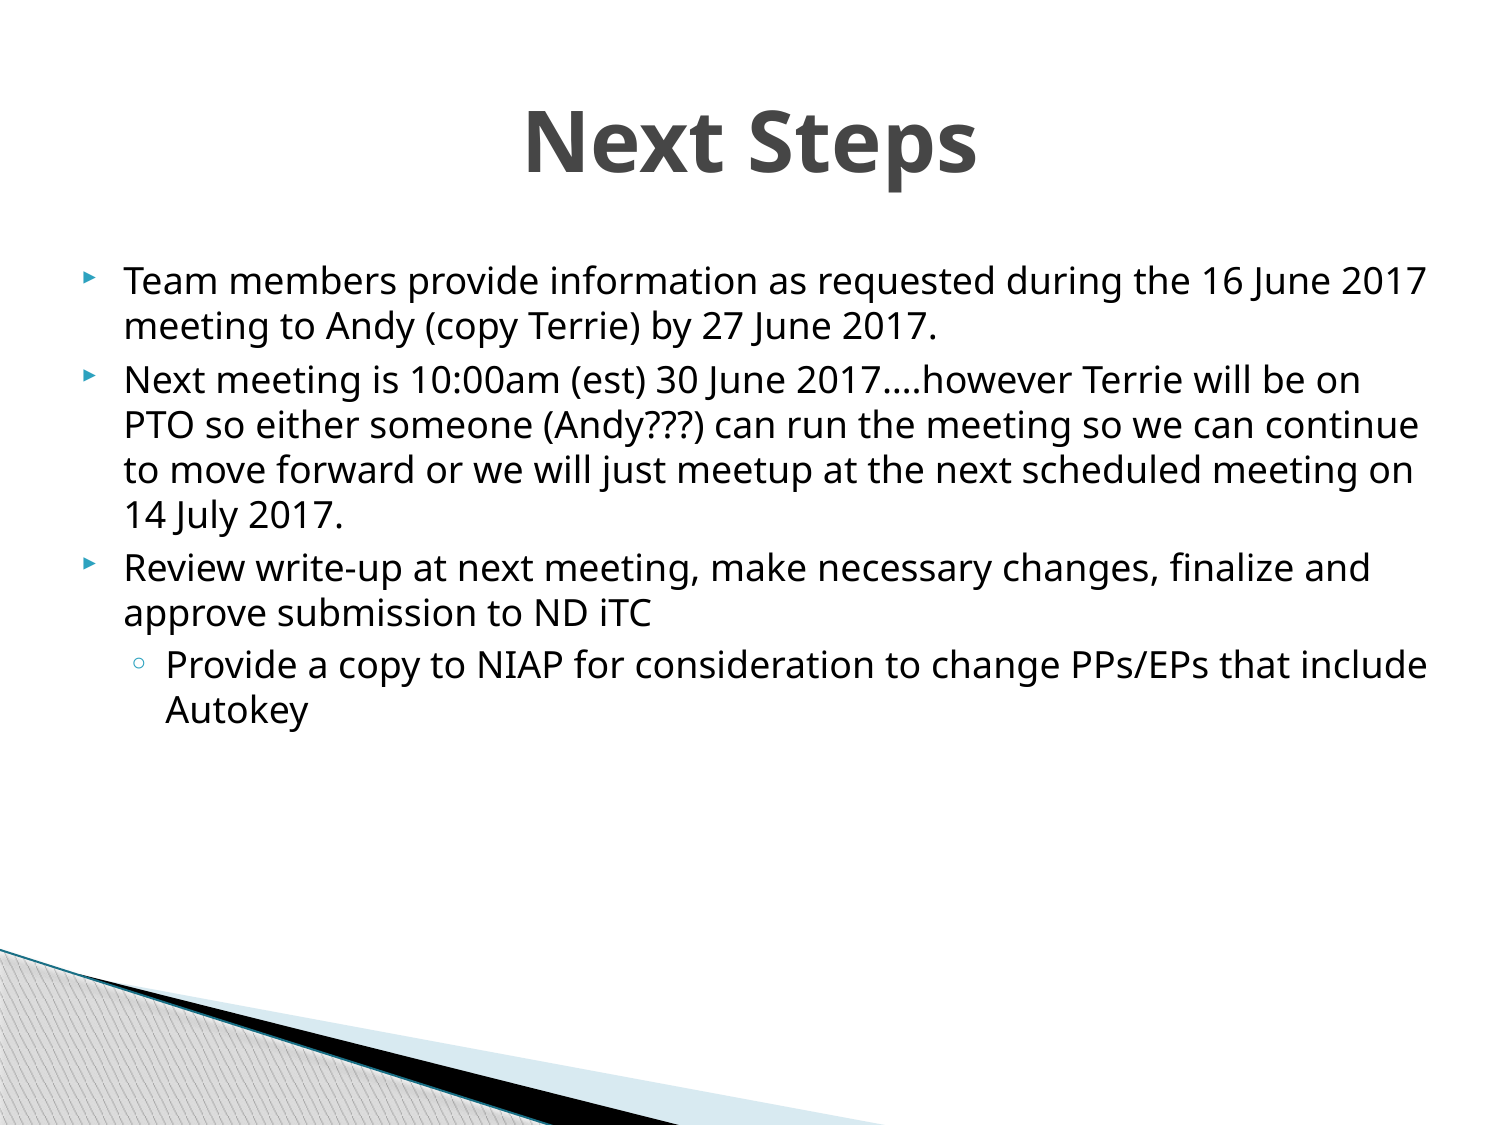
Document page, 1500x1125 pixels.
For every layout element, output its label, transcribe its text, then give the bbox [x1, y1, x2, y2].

title Next Steps [75, 45, 1425, 233]
list Team members provide information as requested during the 16 June 2017 meeting to Andy (copy Terrie) by 27 June 2017. Next meeting is 10:00am (est) 30 June 2017….however Terrie will be on PTO so either someone (Andy???) can run the meeting so we can continue to move forward or we will just meetup at the next scheduled meeting on 14 July 2017. Review write-up at next meeting, make necessary changes, finalize and approve submission to ND iTC Provide a copy to NIAP for consideration to change PPs/EPs that include Autokey [48, 249, 1452, 972]
